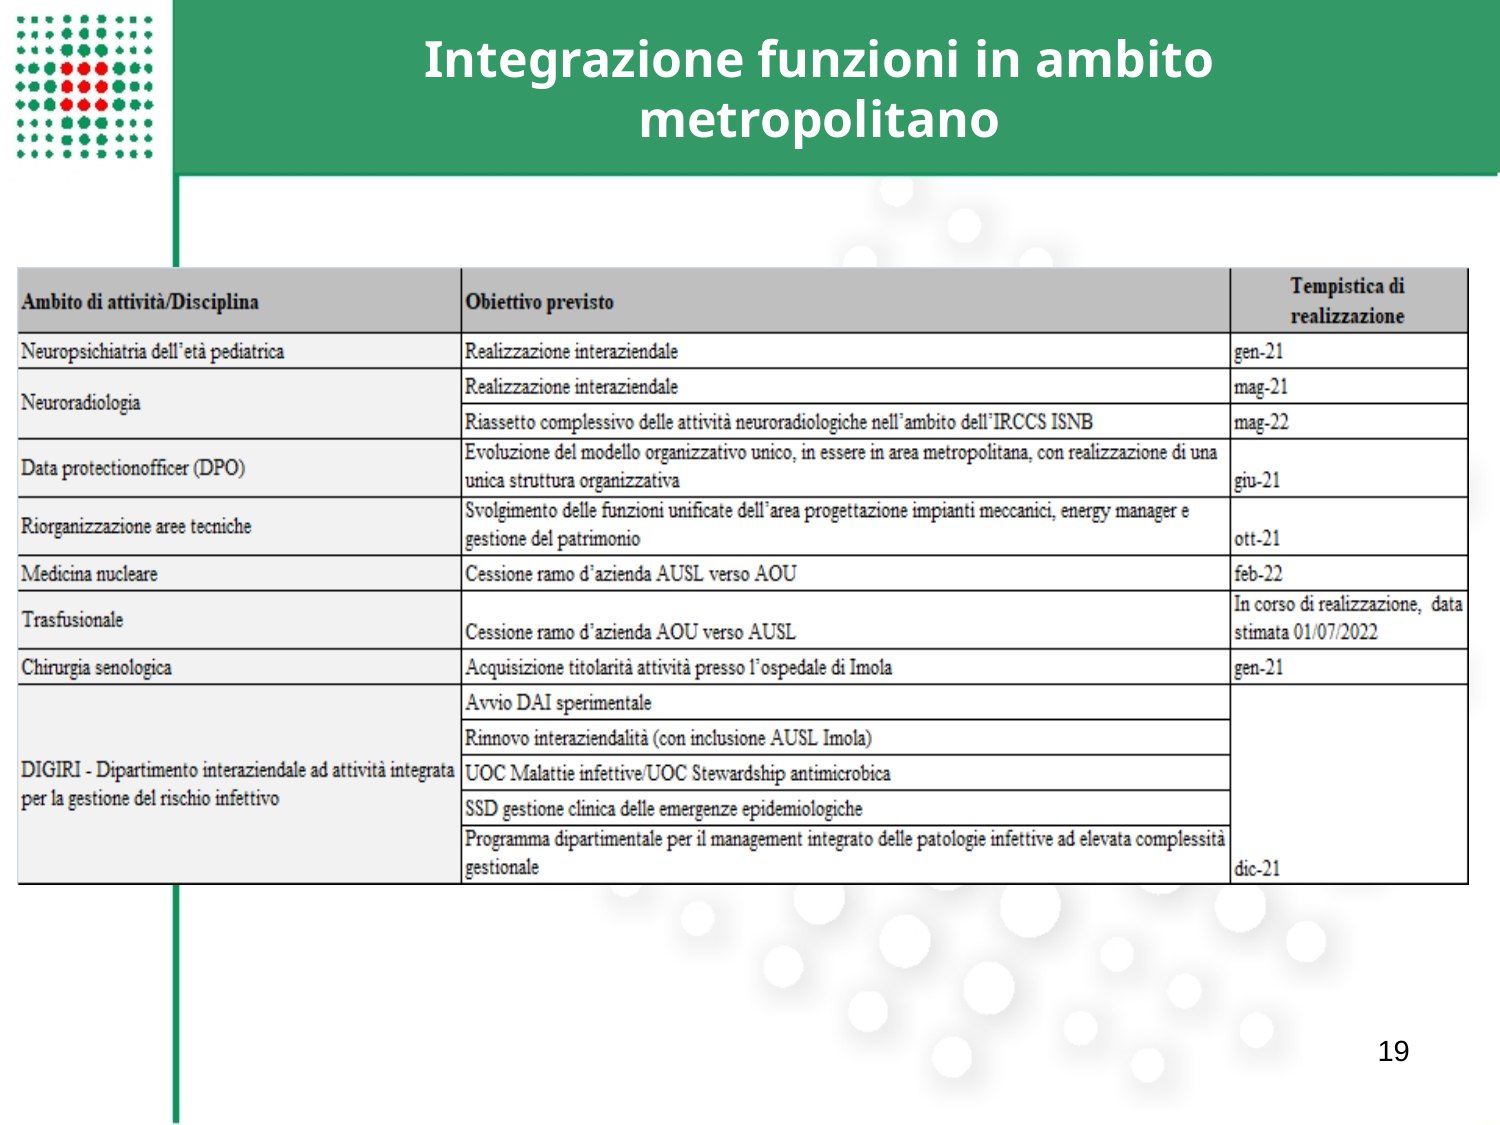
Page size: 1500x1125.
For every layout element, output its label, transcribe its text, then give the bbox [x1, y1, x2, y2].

picture [0, 0, 1500, 1125]
text_box Integrazione funzioni in ambito metropolitano [242, 66, 1397, 110]
slide_number 19 [1074, 1024, 1426, 1103]
